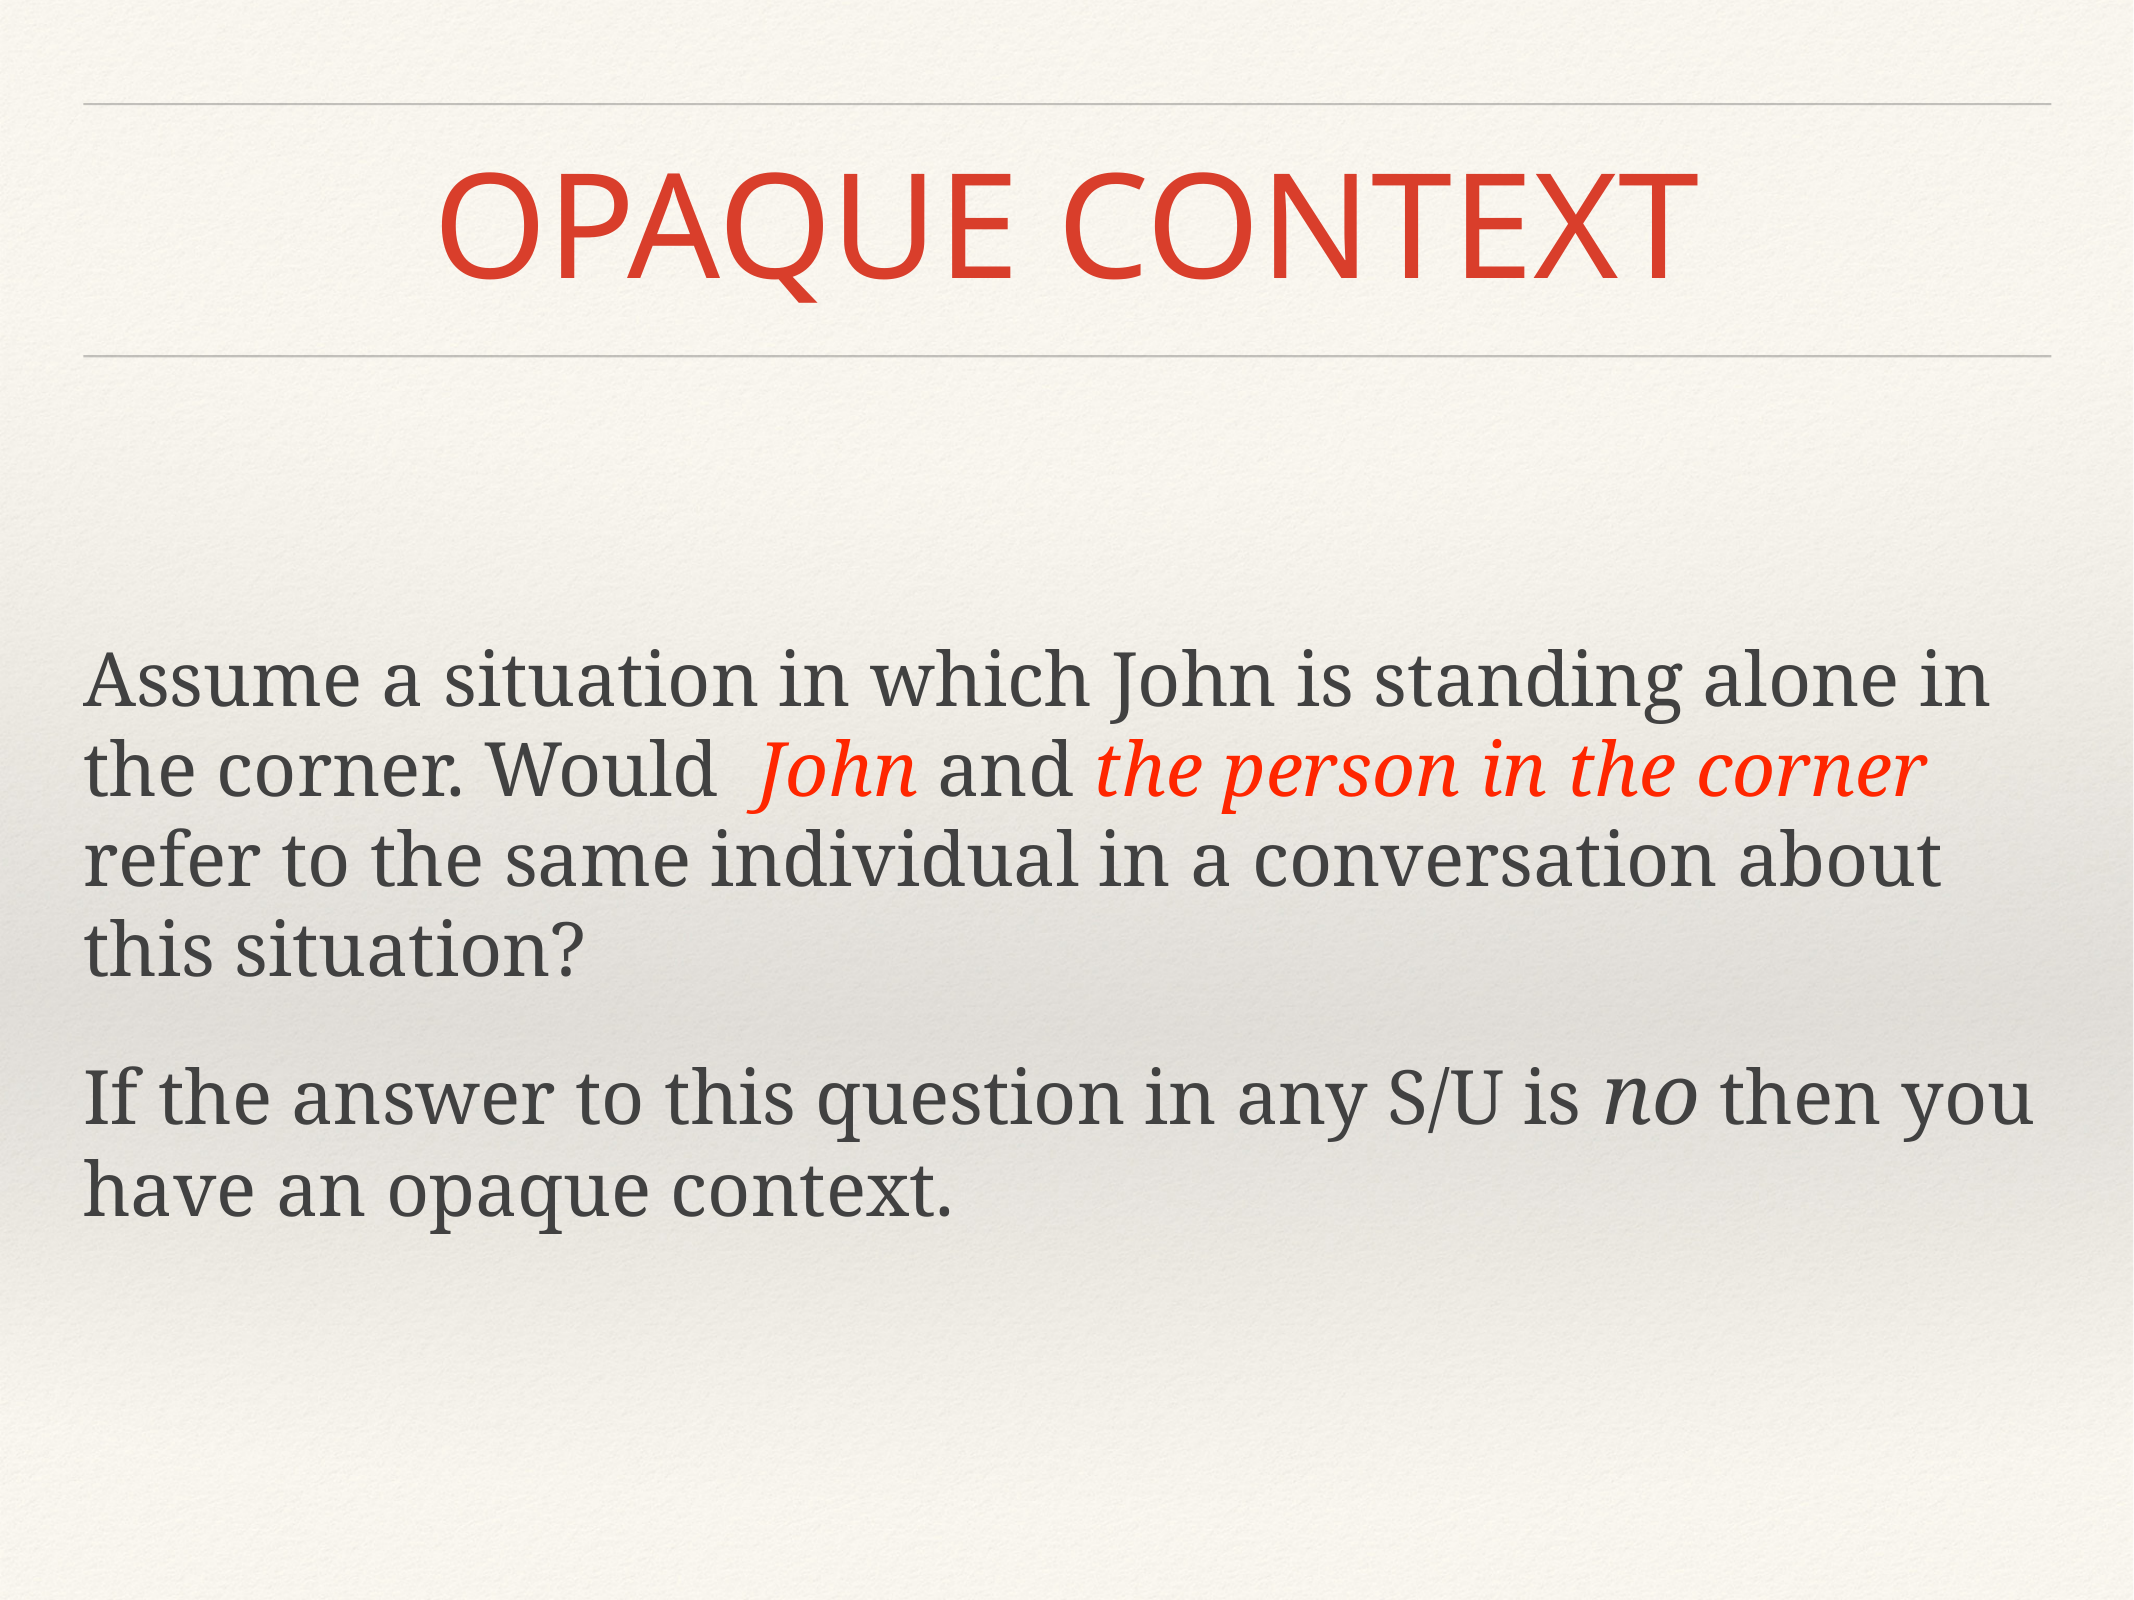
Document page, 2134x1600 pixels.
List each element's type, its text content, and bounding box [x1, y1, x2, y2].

list Assume a situation in which John is standing alone in the corner. Would John and the person in the corner refer to the same individual in a conversation about this situation? If the answer to this question in any S/U is no then you have an opaque context. [82, 430, 2051, 1432]
picture [0, 0, 2134, 1600]
title OPAQUE CONTEXT [82, 130, 2051, 332]
